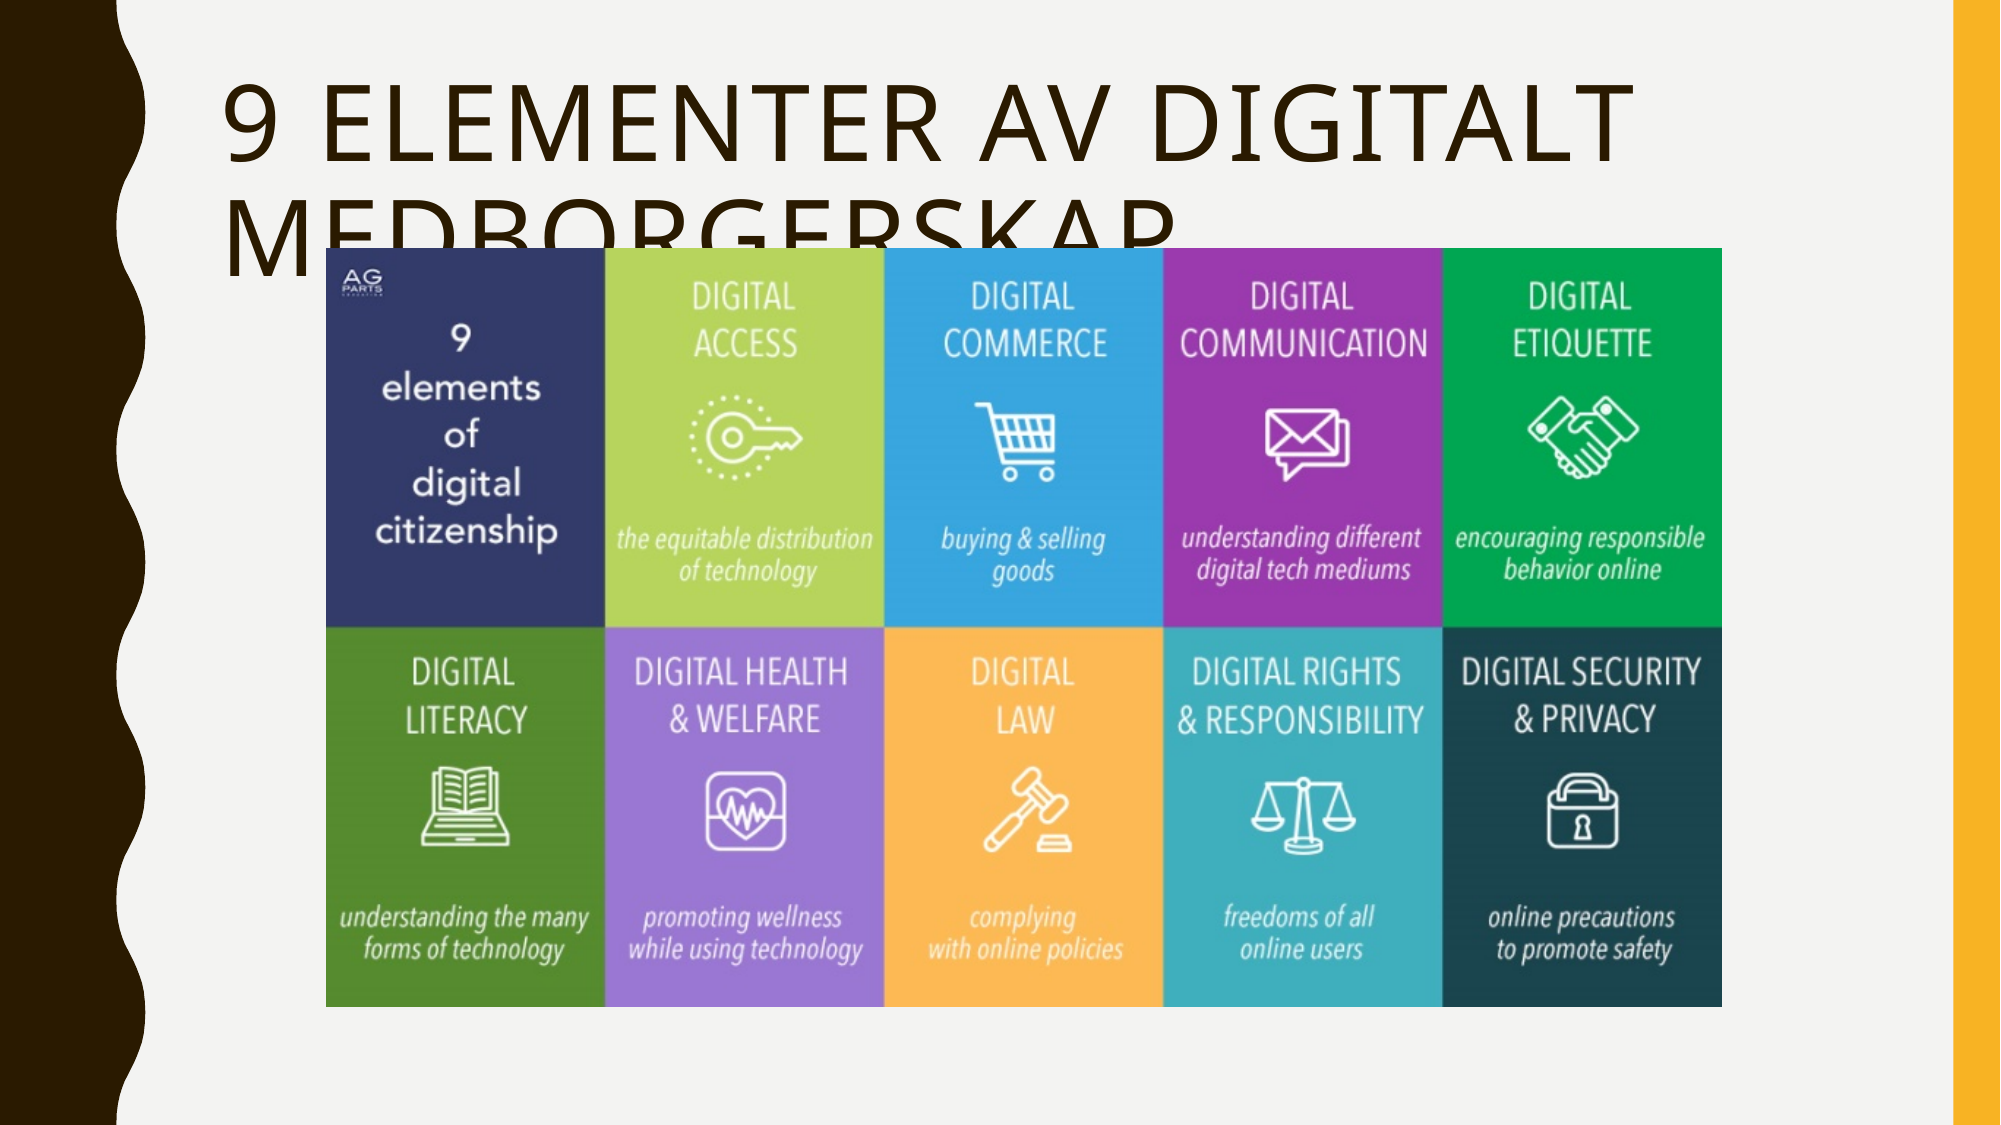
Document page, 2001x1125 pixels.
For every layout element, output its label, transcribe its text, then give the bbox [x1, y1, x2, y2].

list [326, 248, 1722, 1007]
title 9 ELEMENTER AV DIGITALT MEDBORGERSKAP [205, 62, 1875, 308]
